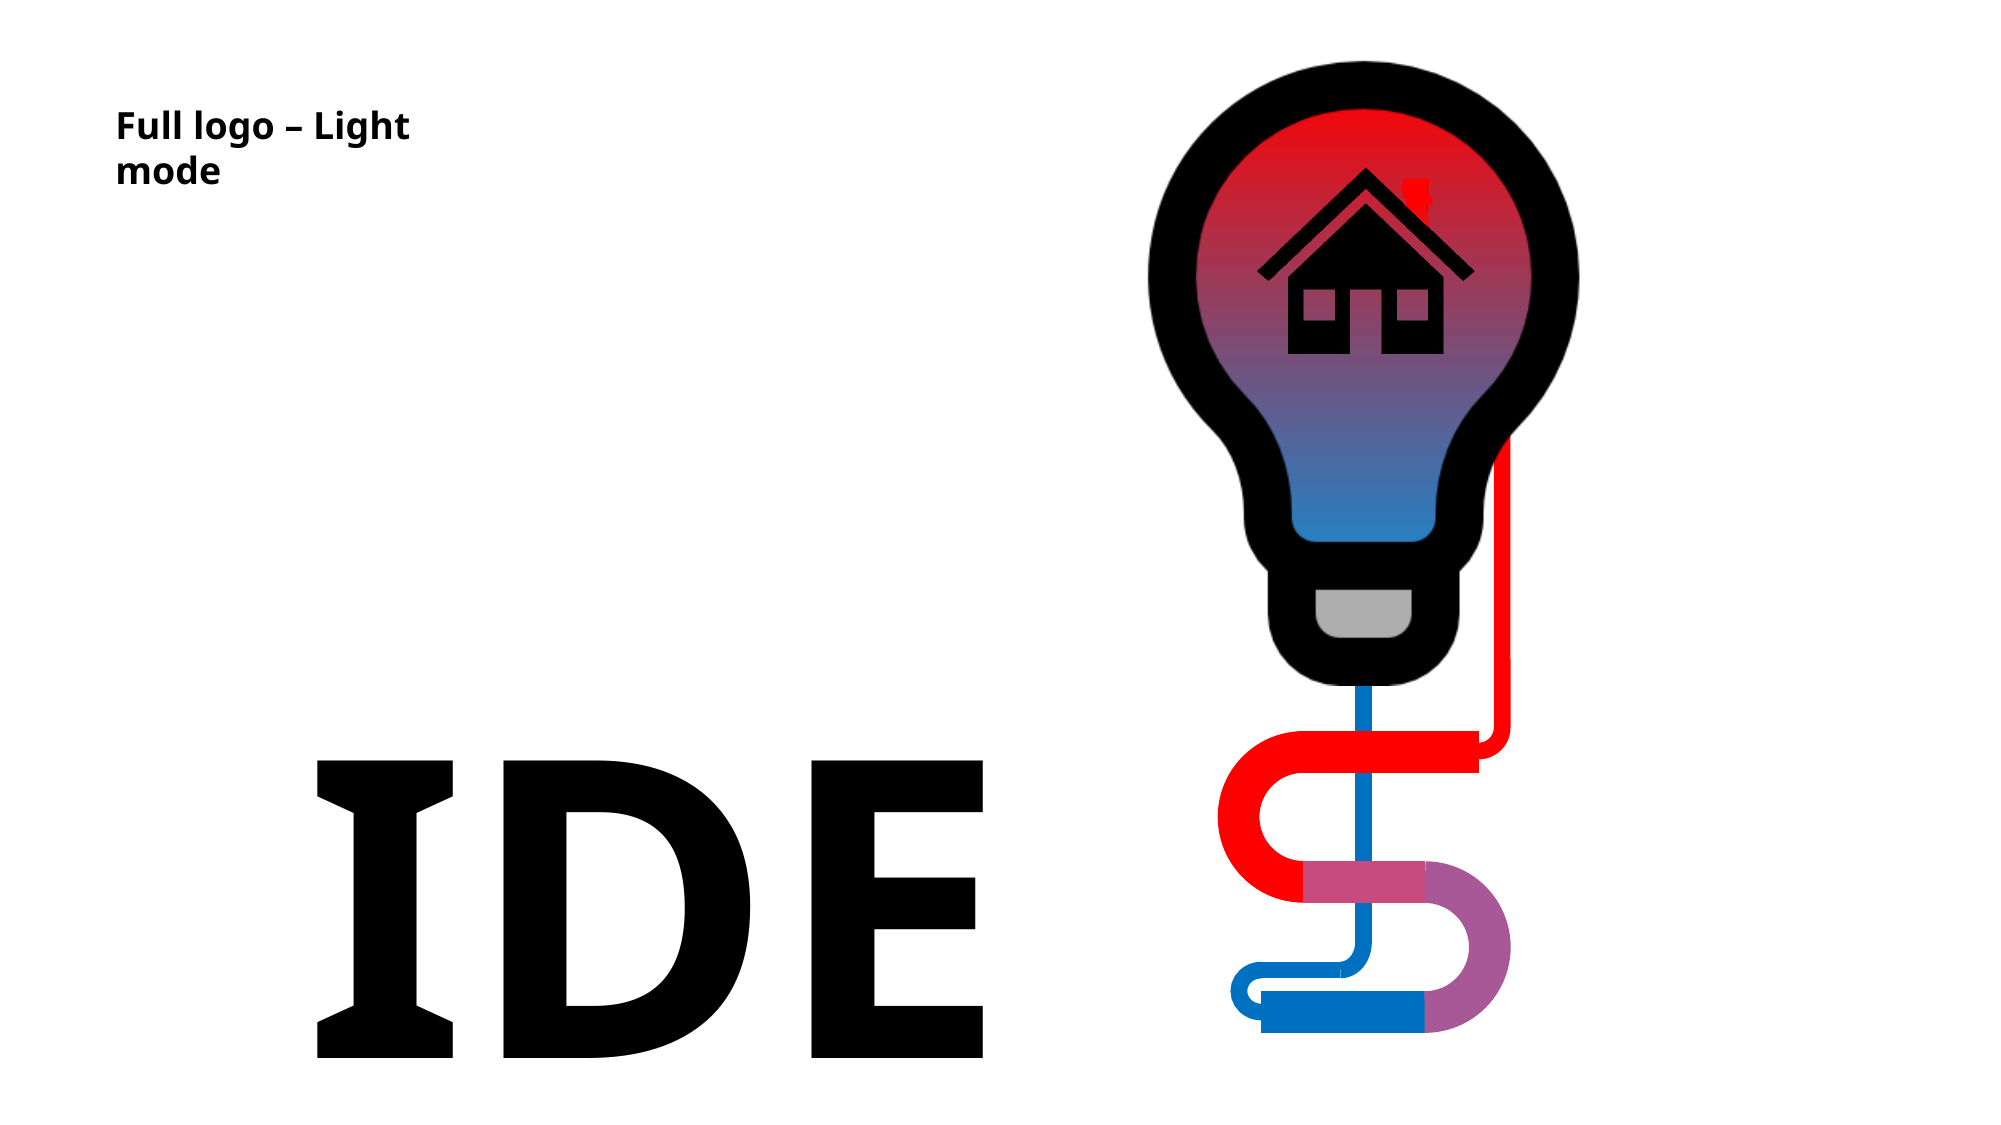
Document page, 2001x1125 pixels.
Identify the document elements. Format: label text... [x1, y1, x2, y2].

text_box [289, 58, 1582, 1125]
text_box Full logo – Light mode [100, 94, 289, 200]
